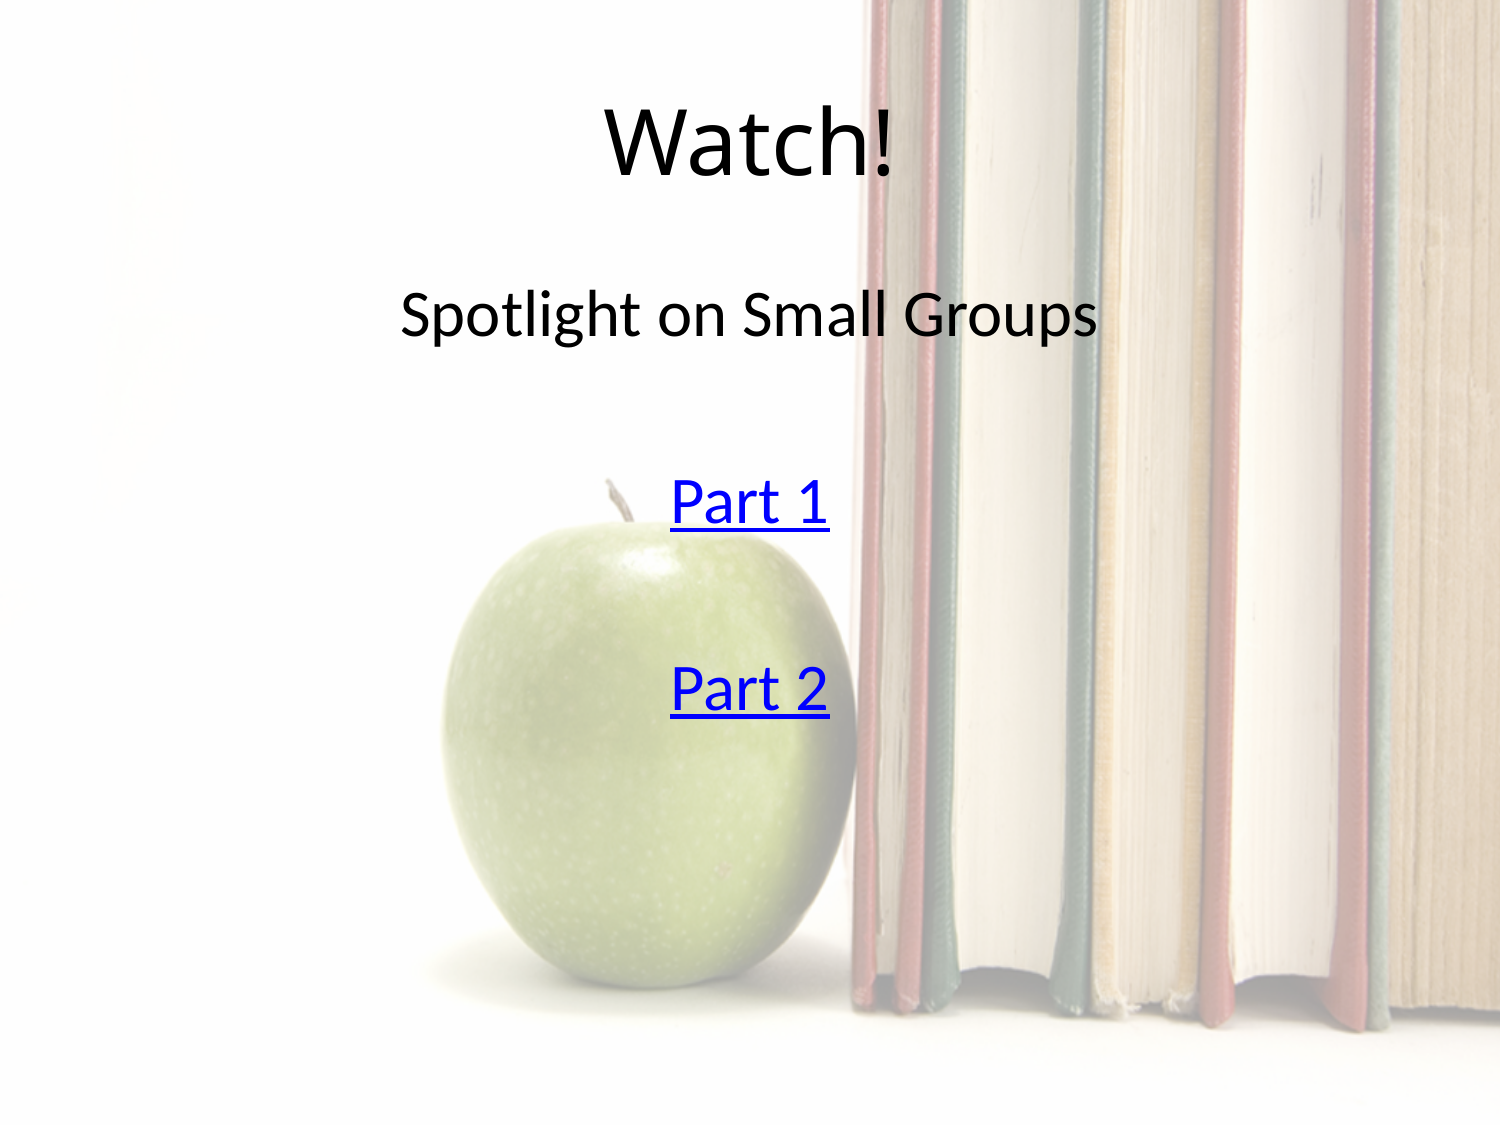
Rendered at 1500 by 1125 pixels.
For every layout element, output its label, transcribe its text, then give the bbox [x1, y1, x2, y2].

title Watch! [74, 44, 1426, 233]
list Spotlight on Small Groups Part 1 Part 2 [74, 262, 1426, 1006]
